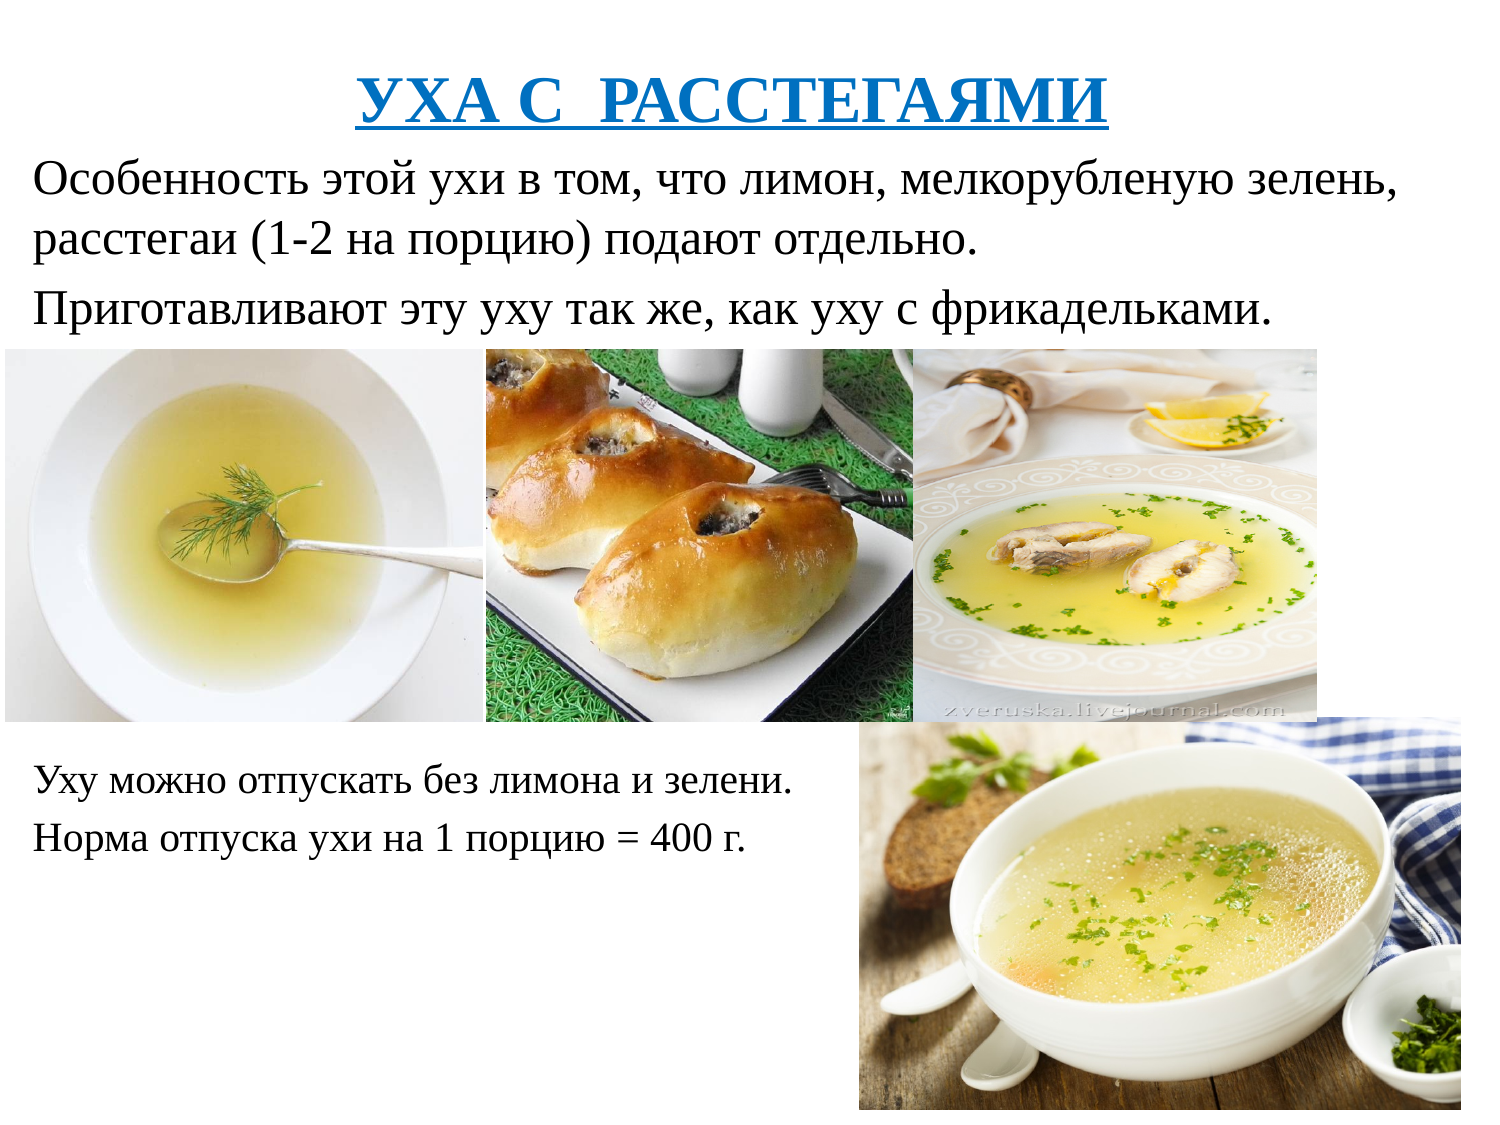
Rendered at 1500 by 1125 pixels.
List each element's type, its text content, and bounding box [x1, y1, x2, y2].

subtitle Особенность этой ухи в том, что лимон, мелкорубленую зелень, расстегаи (1-2 на порцию) подают отдельно. Приготавливают эту уху так же, как уху с фрикадельками. Уху можно отпускать без лимона и зелени. Норма отпуска ухи на 1 порцию = 400 г. [17, 137, 1483, 1097]
picture [5, 349, 483, 723]
title УХА С РАССТЕГАЯМИ [76, 30, 1388, 137]
picture [486, 349, 1461, 1110]
